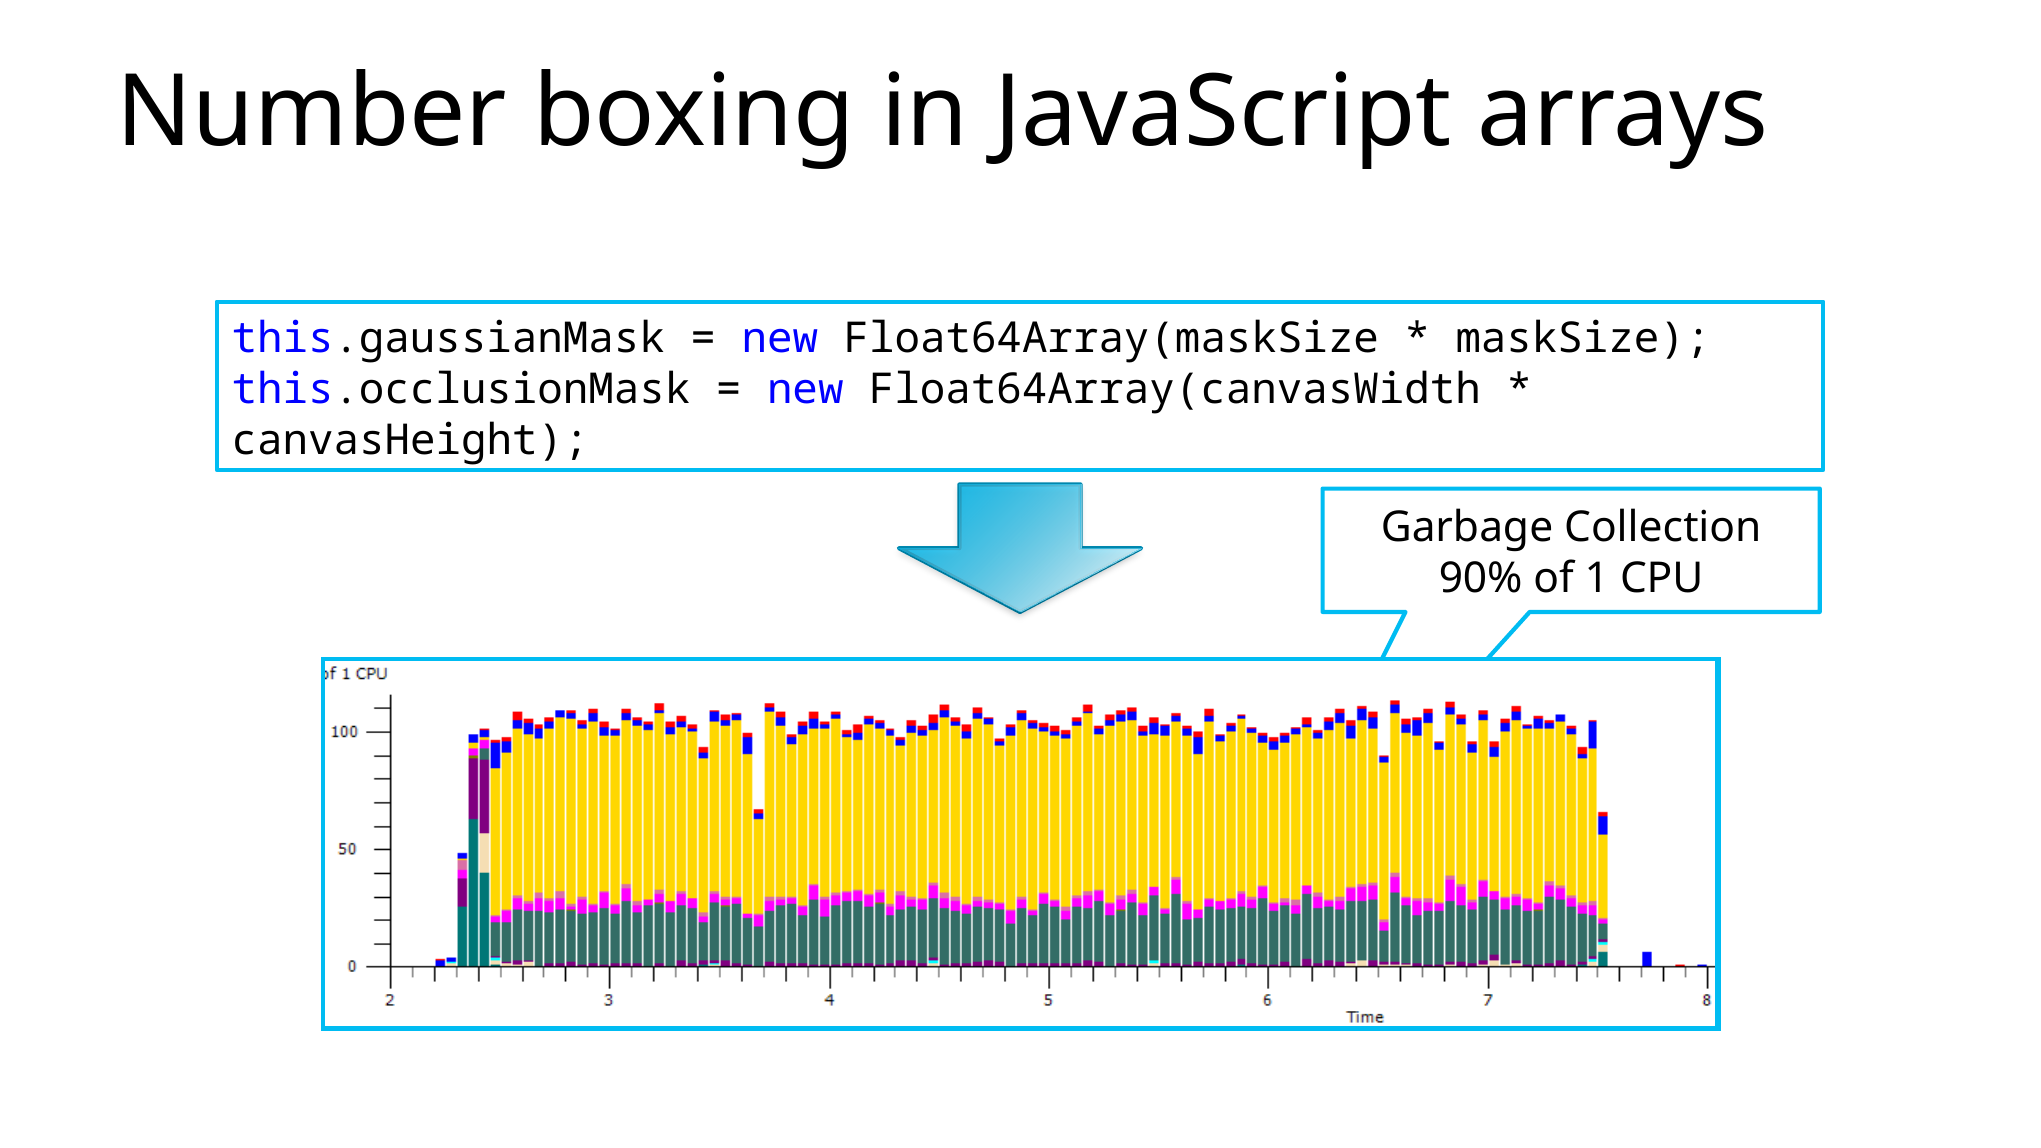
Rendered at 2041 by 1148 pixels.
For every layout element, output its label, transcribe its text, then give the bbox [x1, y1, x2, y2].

text_box this.gaussianMask = new Float64Array(maskSize * maskSize); this.occlusionMask = new Float64Array(canvasWidth * canvasHeight); [215, 300, 1825, 472]
text_box Garbage Collection 90% of 1 CPU [1320, 486, 1822, 657]
title Number boxing in JavaScript arrays [86, 38, 1953, 150]
picture [326, 662, 1714, 1025]
text_box [898, 484, 1142, 612]
